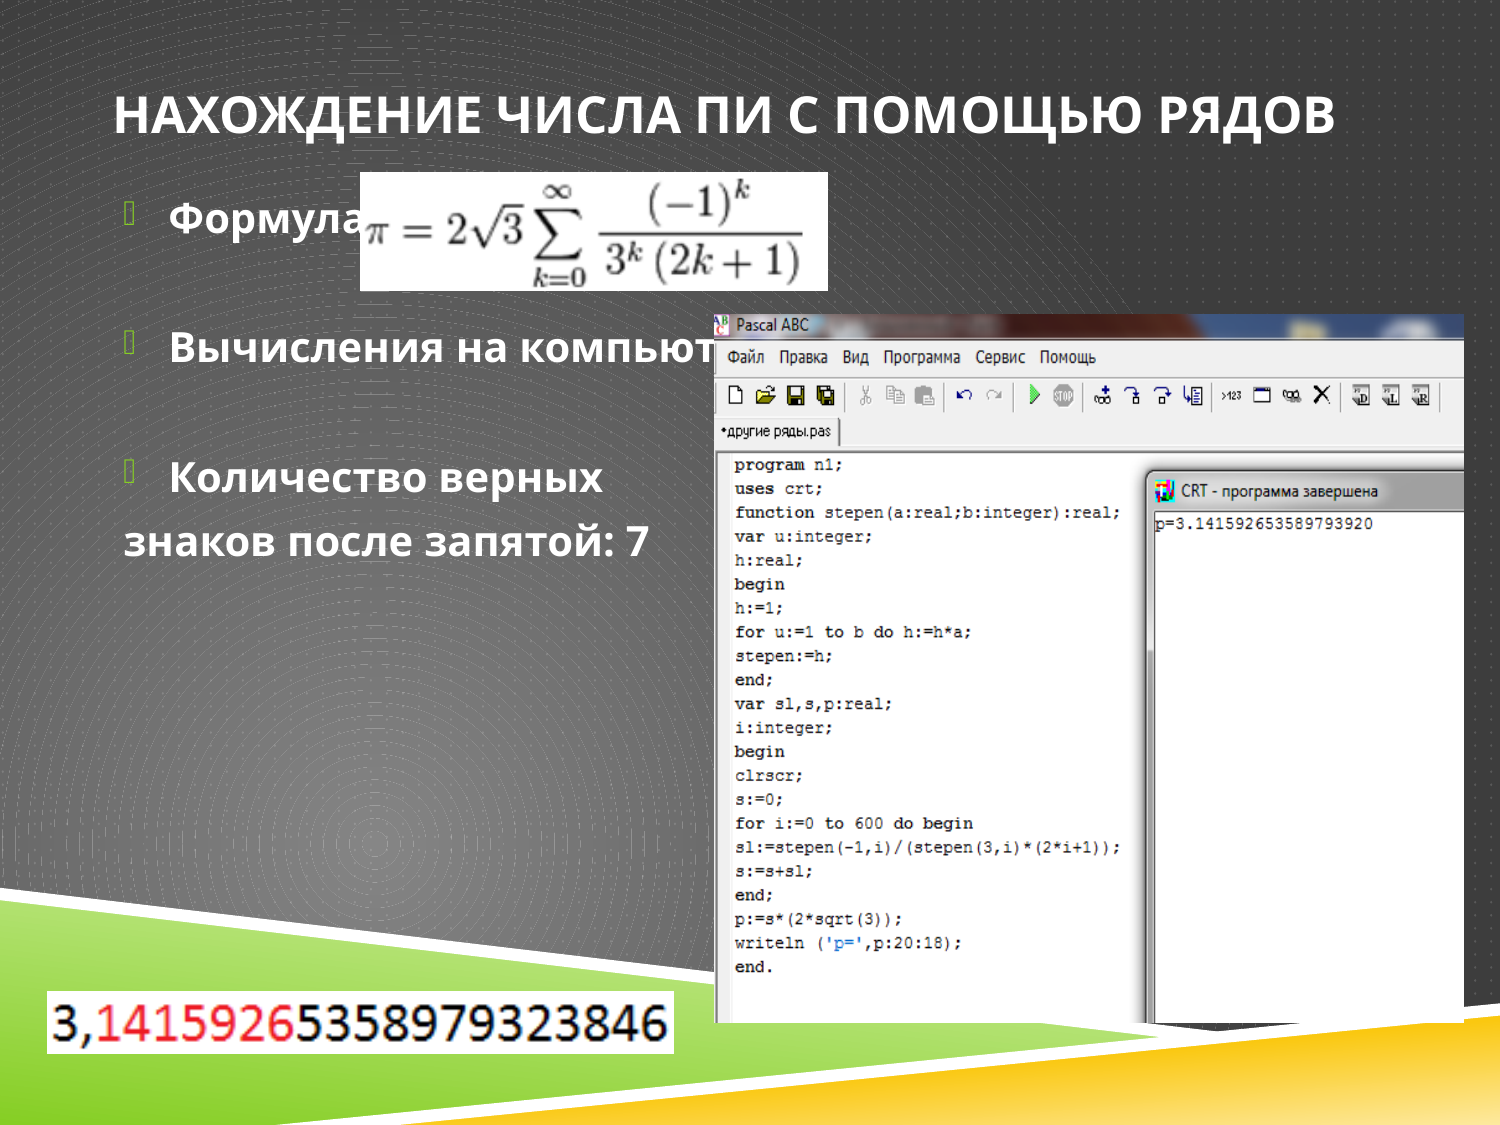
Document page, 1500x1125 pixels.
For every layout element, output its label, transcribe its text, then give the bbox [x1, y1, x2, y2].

picture [714, 314, 1464, 1024]
title Нахождение числа Пи с помощью рядов [112, 54, 1388, 184]
picture [359, 172, 828, 291]
list Формула: Вычисления на компьютере: Количество верных знаков после запятой: 7 [112, 184, 1388, 899]
picture [46, 991, 674, 1054]
